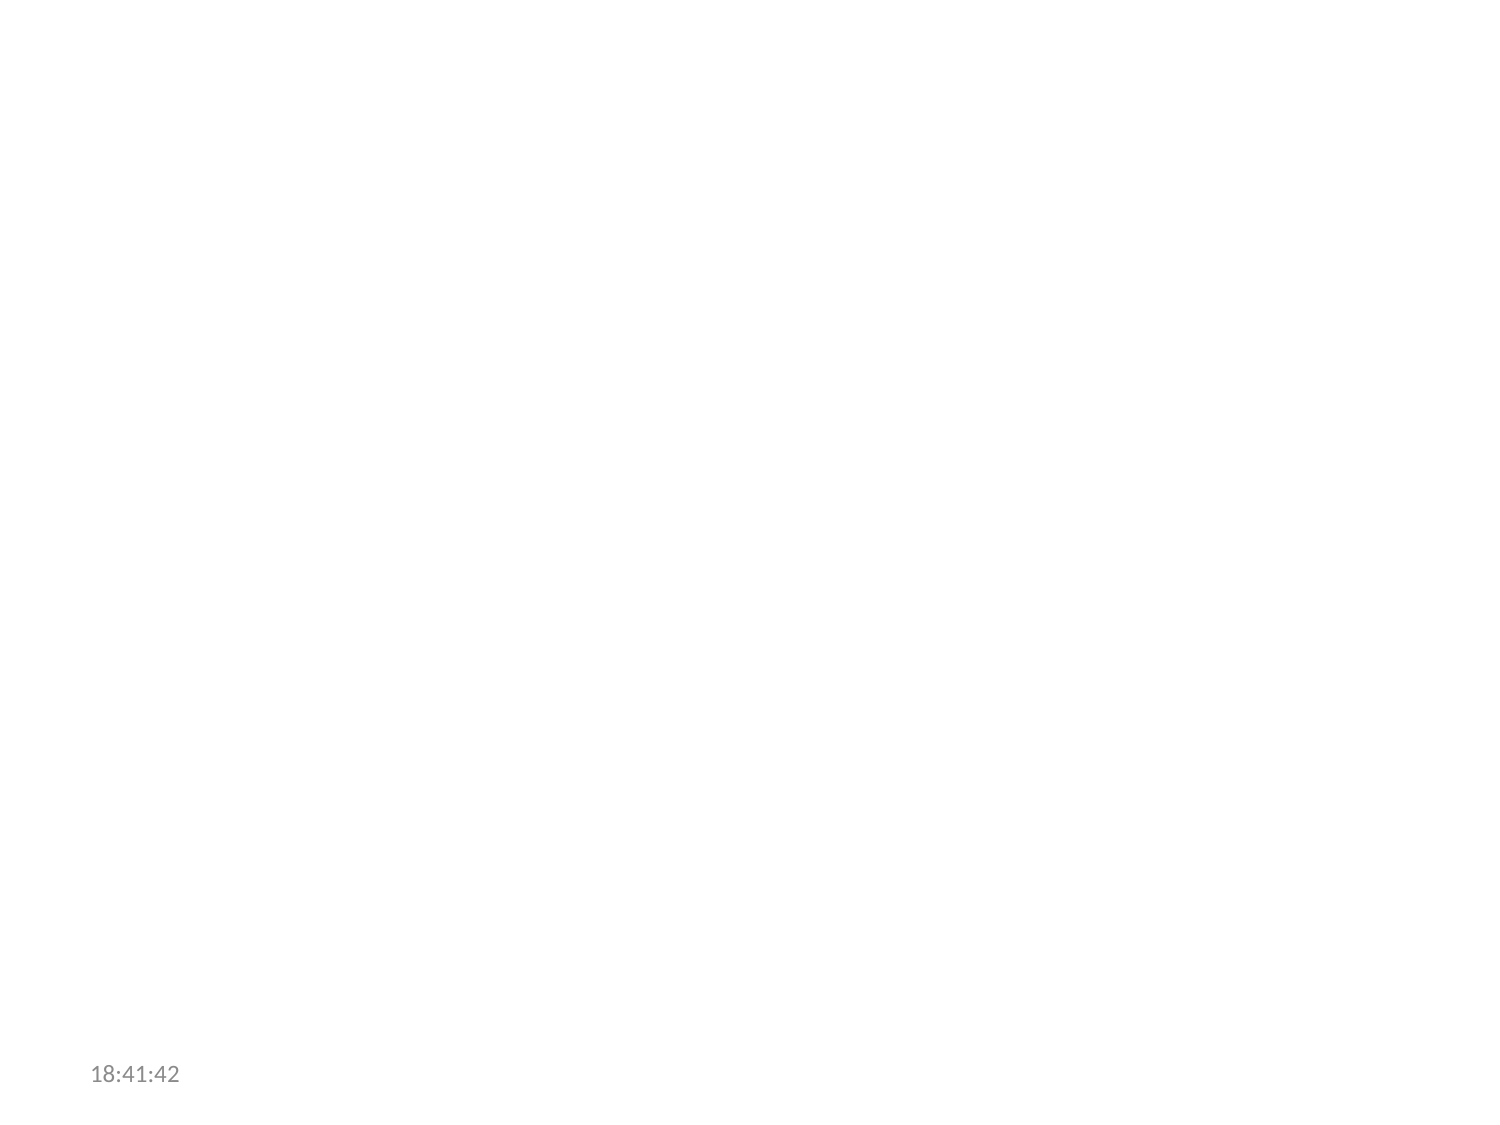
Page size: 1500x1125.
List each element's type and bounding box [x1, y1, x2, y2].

slide_number [75, 1042, 425, 1103]
